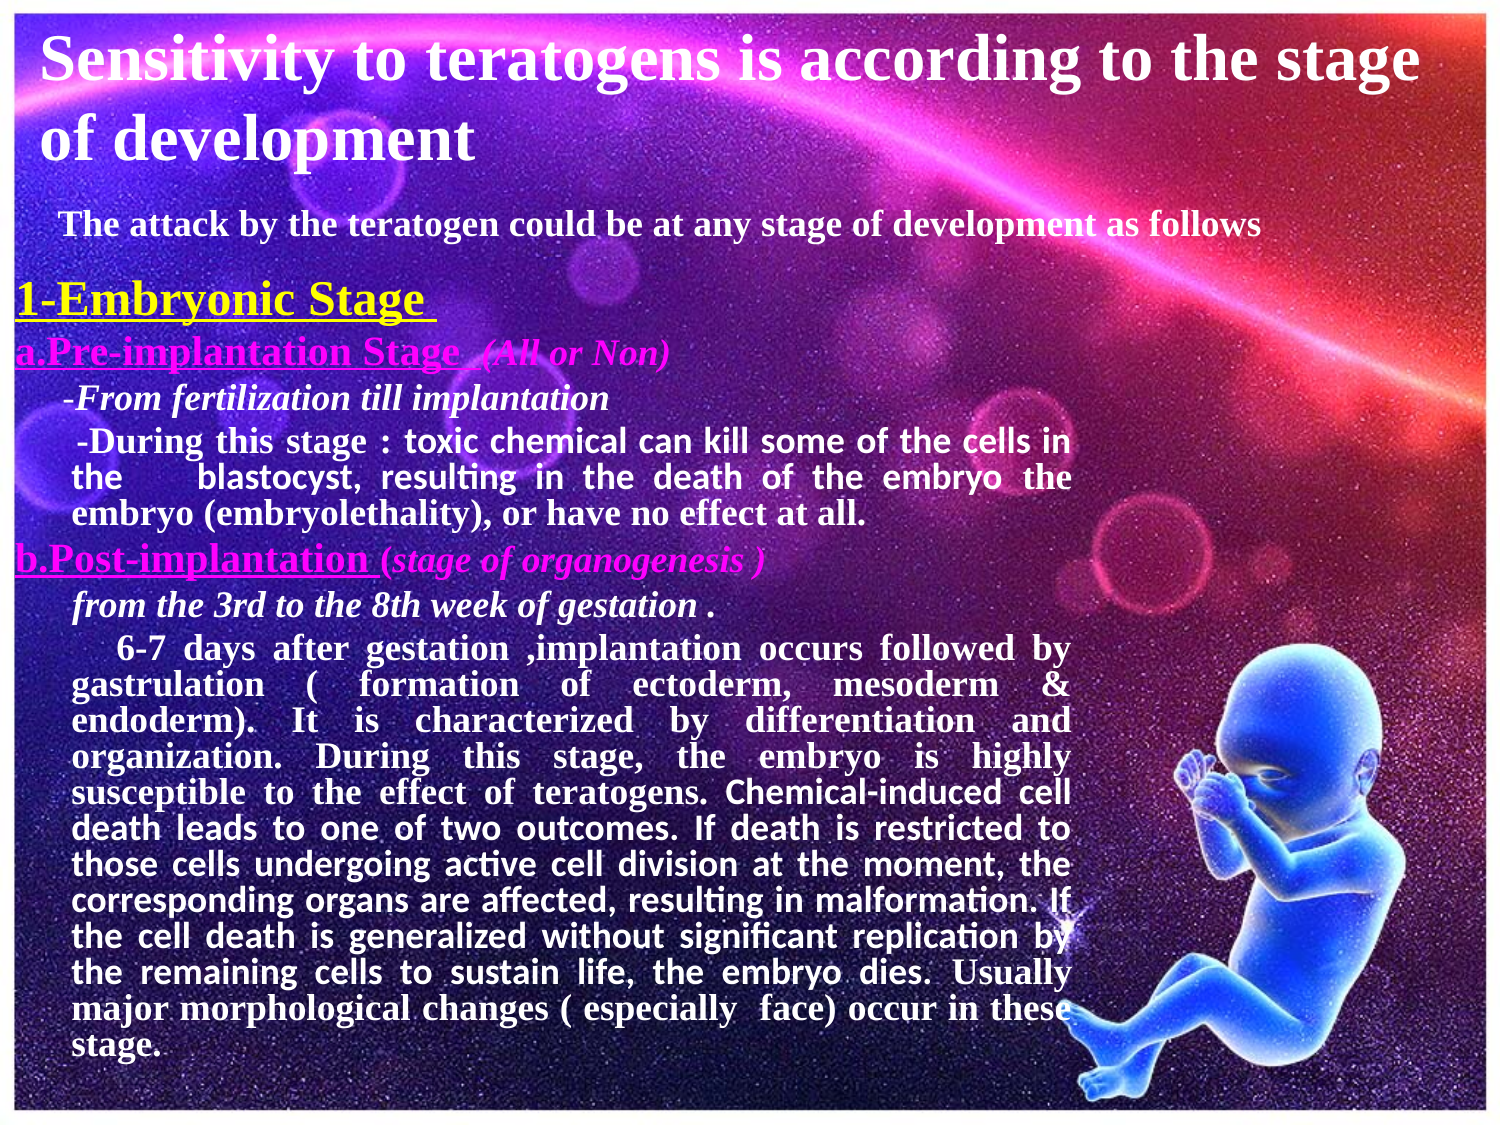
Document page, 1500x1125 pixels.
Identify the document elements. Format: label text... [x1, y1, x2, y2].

title Sensitivity to teratogens is according to the stage of development [24, 12, 1463, 175]
text_box The attack by the teratogen could be at any stage of development as follows [42, 200, 1287, 251]
list 1-Embryonic Stage a.Pre-implantation Stage (All or Non) -From fertilization till implantation -During this stage : toxic chemical can kill some of the cells in the blastocyst, resulting in the death of the embryo the embryo (embryolethality), or have no effect at all. b.Post-implantation (stage of organogenesis ) from the 3rd to the 8th week of gestation . 6-7 days after gestation ,implantation occurs followed by gastrulation ( formation of ectoderm, mesoderm & endoderm). It is characterized by differentiation and organization. During this stage, the embryo is highly susceptible to the effect of teratogens. Chemical-induced cell death leads to one of two outcomes. If death is restricted to those cells undergoing active cell division at the moment, the corresponding organs are affected, resulting in malformation. If the cell death is generalized without significant replication by the remaining cells to sustain life, the embryo dies. Usually major morphological changes ( especially face) occur in these stage. [0, 200, 1088, 1088]
picture [0, 0, 1500, 1125]
